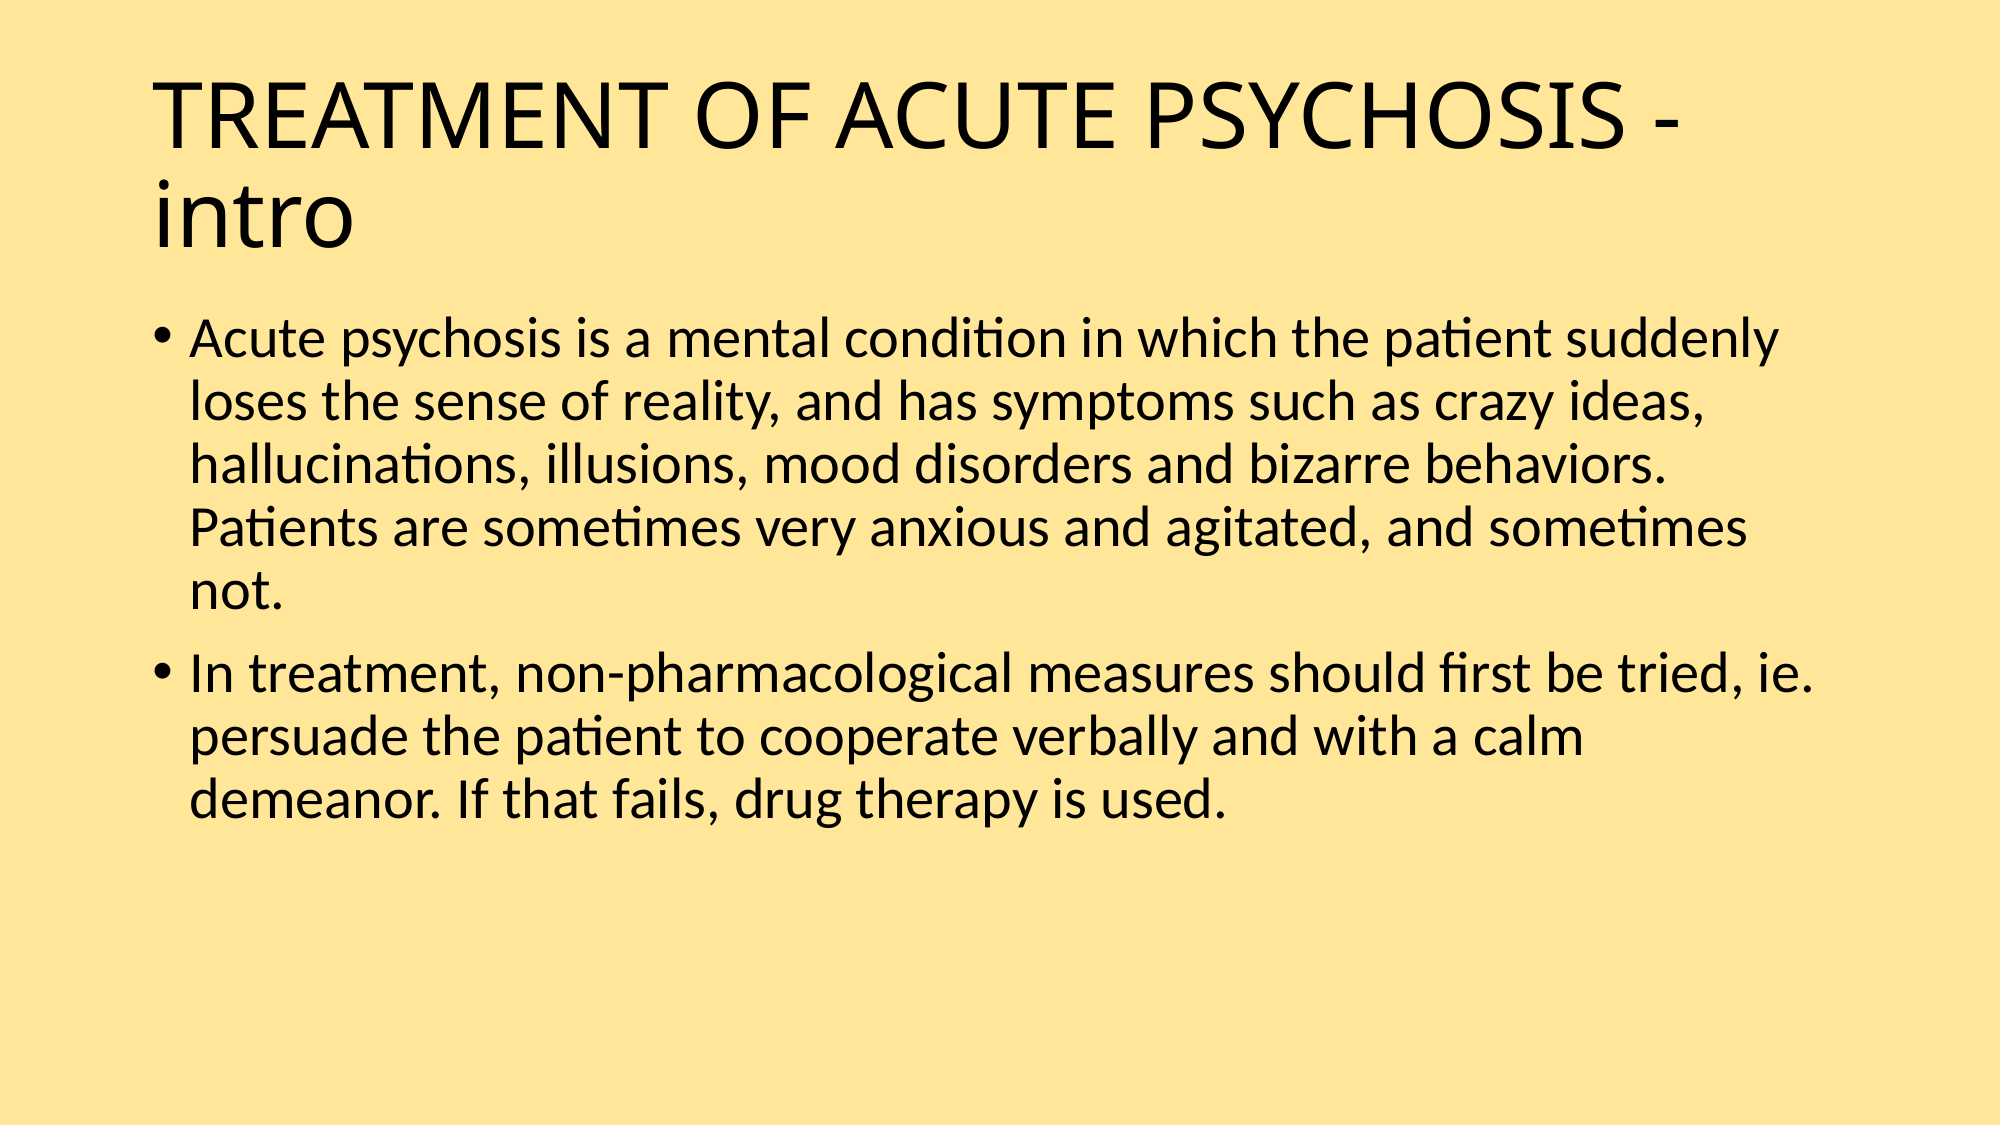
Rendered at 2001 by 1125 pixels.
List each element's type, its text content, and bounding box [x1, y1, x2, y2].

title TREATMENT OF ACUTE PSYCHOSIS - intro [137, 59, 1863, 278]
list Acute psychosis is a mental condition in which the patient suddenly loses the sense of reality, and has symptoms such as crazy ideas, hallucinations, illusions, mood disorders and bizarre behaviors. Patients are sometimes very anxious and agitated, and sometimes not. In treatment, non-pharmacological measures should first be tried, ie. persuade the patient to cooperate verbally and with a calm demeanor. If that fails, drug therapy is used. [137, 299, 1863, 1014]
